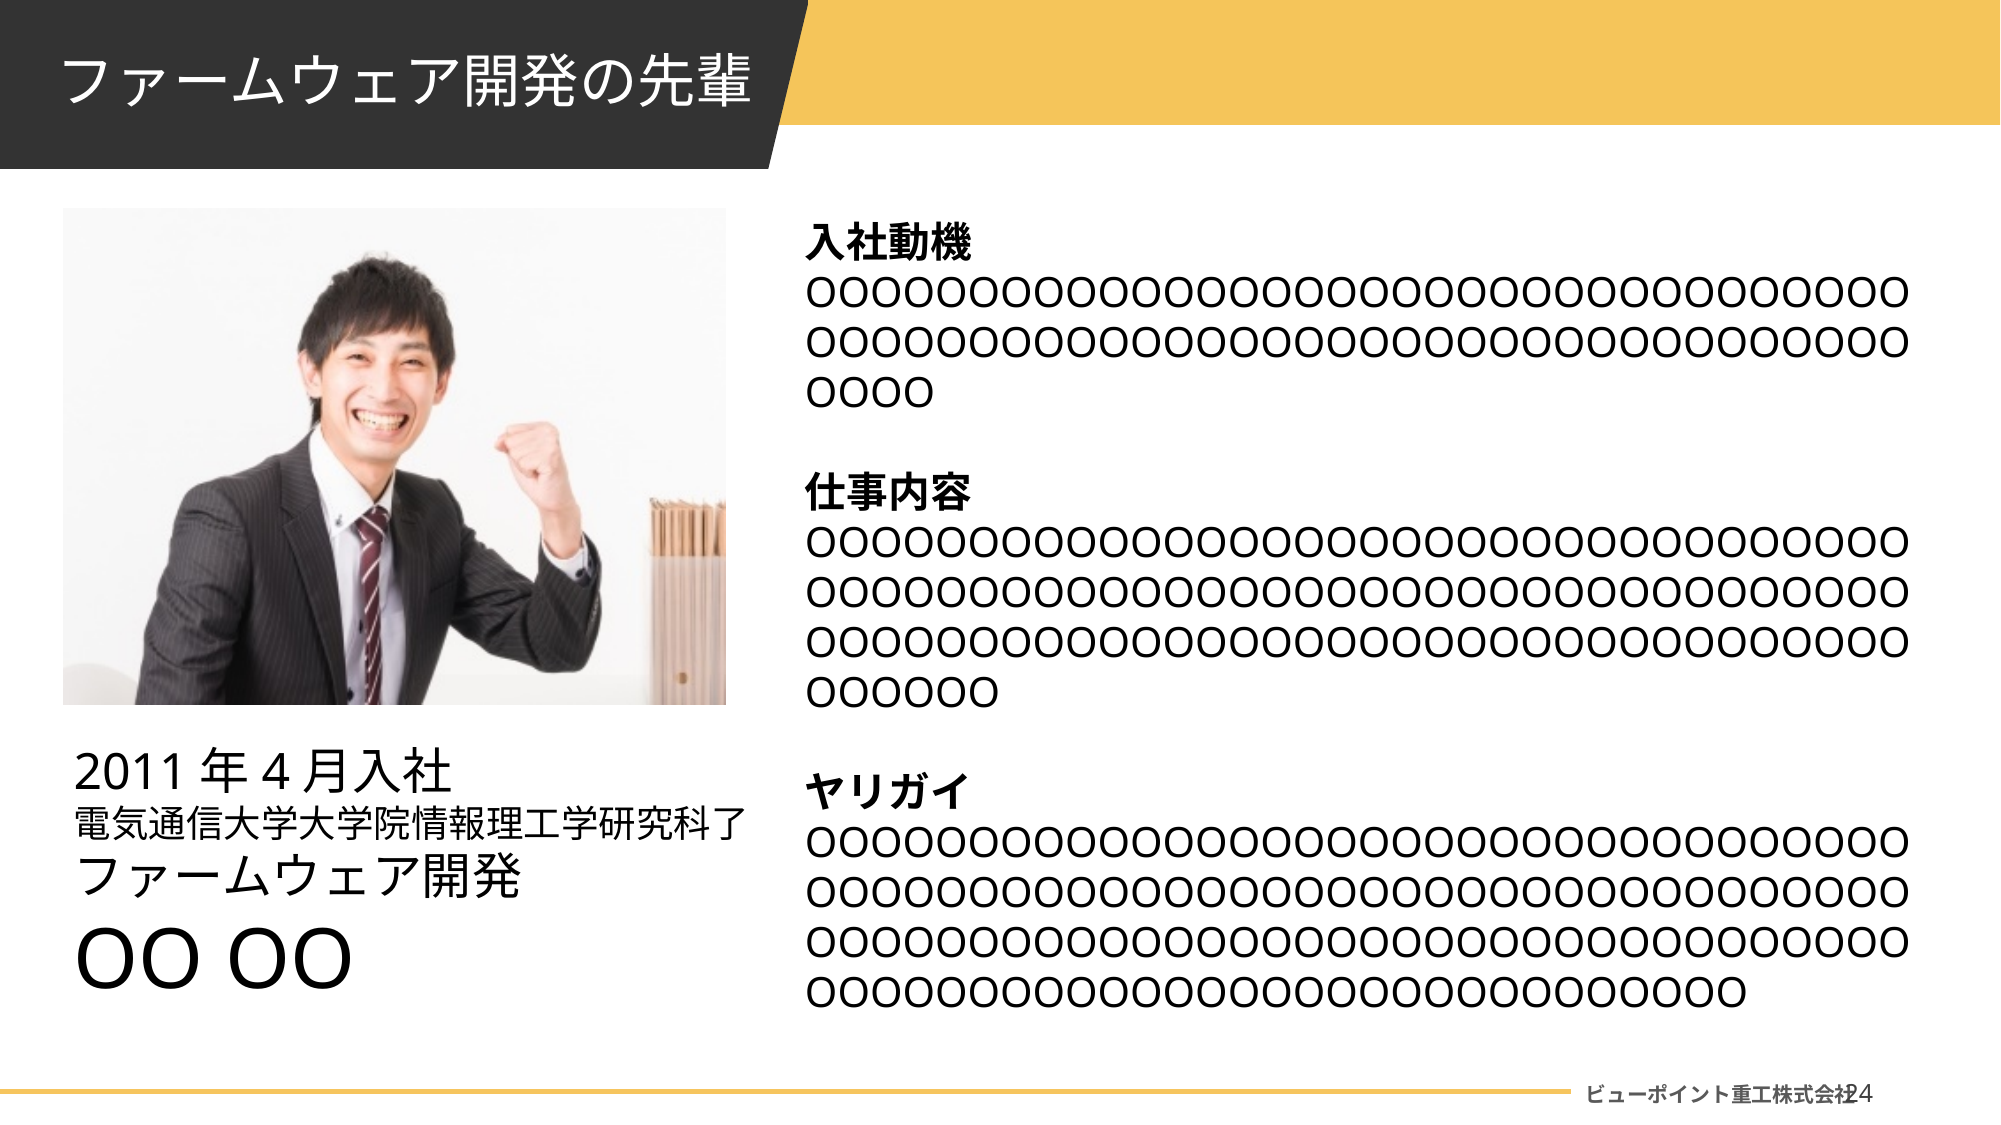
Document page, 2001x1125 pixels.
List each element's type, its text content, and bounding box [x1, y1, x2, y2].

text_box 入社動機 OOOOOOOOOOOOOOOOOOOOOOOOOOOOOOOOOOOOOOOOOOOOOOOOOOOOOOOOOOOOOOOOOOOOOOOO 仕事内容 OOOOOOOOOOOOOOOOOOOOOOOOOOOOOOOOOOOOOOOOOOOOOOOOOOOOOOOOOOOOOOOOOOOOOOOOOOOOOOOOOOOOOOOOOOOOOOOOOOOOOOOOOOOO ヤリガイ OOOOOOOOOOOOOOOOOOOOOOOOOOOOOOOOOOOOOOOOOOOOOOOOOOOOOOOOOOOOOOOOOOOOOOOOOOOOOOOOOOOOOOOOOOOOOOOOOOOOOOOOOOOOOOOOOOOOOOOOOOOOOOOOOOO [790, 208, 1935, 1024]
picture [63, 208, 726, 705]
title ファームウェア開発の先輩 [41, 42, 1096, 124]
text_box 2011年4月入社 電気通信大学大学院情報理工学研究科了 ファームウェア開発 OO OO [58, 732, 764, 1013]
